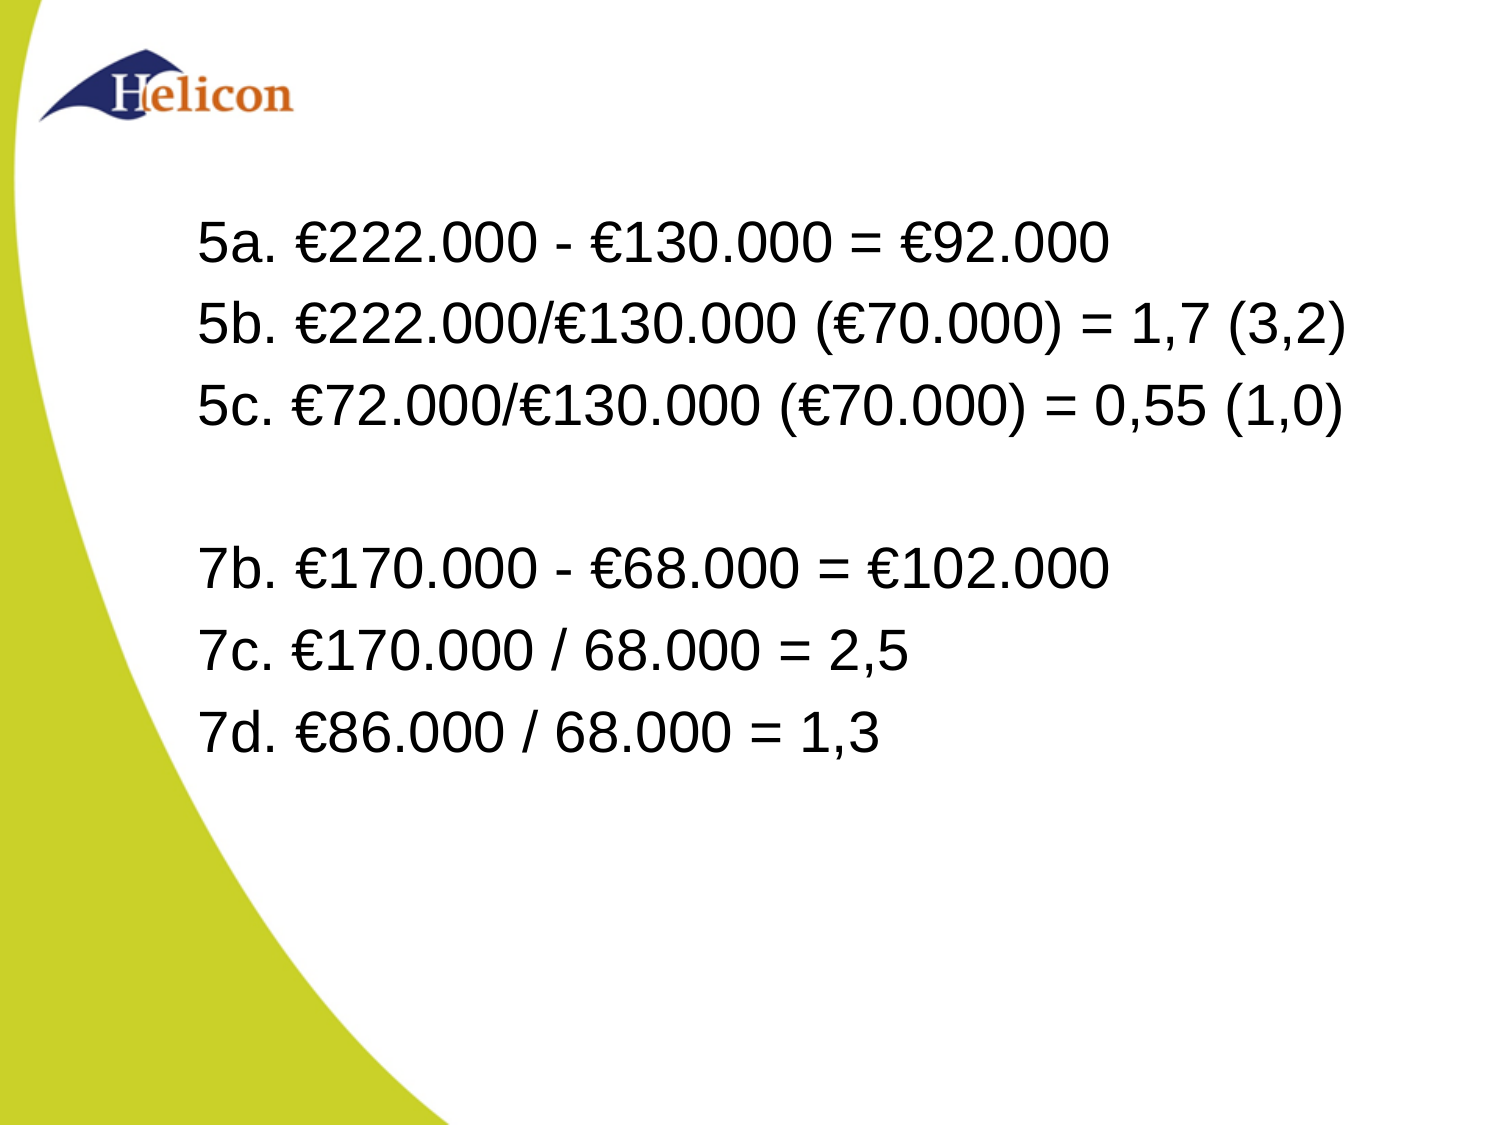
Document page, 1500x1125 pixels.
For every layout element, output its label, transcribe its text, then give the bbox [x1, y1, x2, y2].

list 5a. €222.000 - €130.000 = €92.000 5b. €222.000/€130.000 (€70.000) = 1,7 (3,2) 5c. €72.000/€130.000 (€70.000) = 0,55 (1,0) 7b. €170.000 - €68.000 = €102.000 7c. €170.000 / 68.000 = 2,5 7d. €86.000 / 68.000 = 1,3 [183, 196, 1425, 1005]
picture [0, 0, 1500, 1125]
